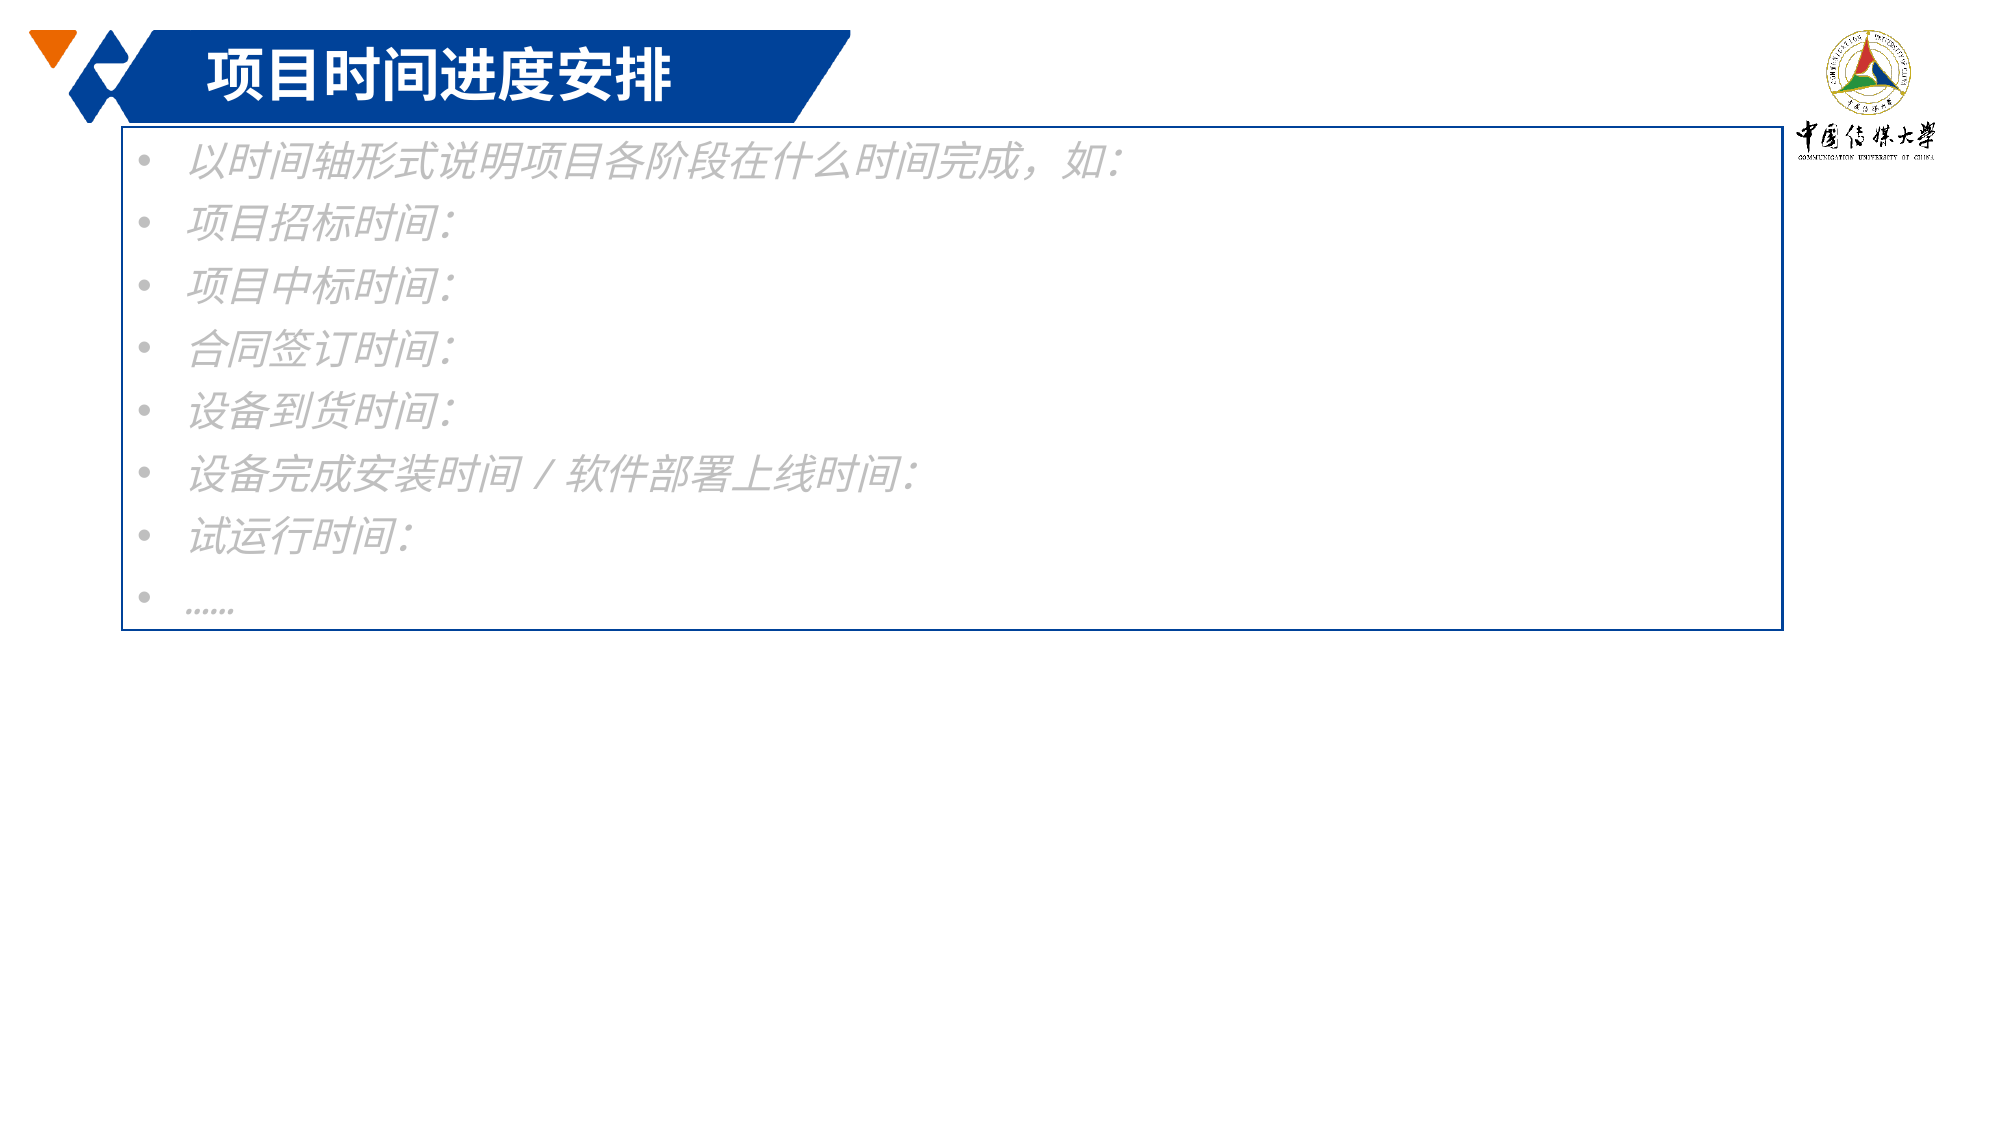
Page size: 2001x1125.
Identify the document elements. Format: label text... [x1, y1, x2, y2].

picture [1731, 0, 2000, 190]
picture [29, 30, 851, 123]
text_box 以时间轴形式说明项目各阶段在什么时间完成，如： 项目招标时间： 项目中标时间： 合同签订时间： 设备到货时间： 设备完成安装时间/软件部署上线时间： 试运行时间： …… [121, 126, 1784, 631]
